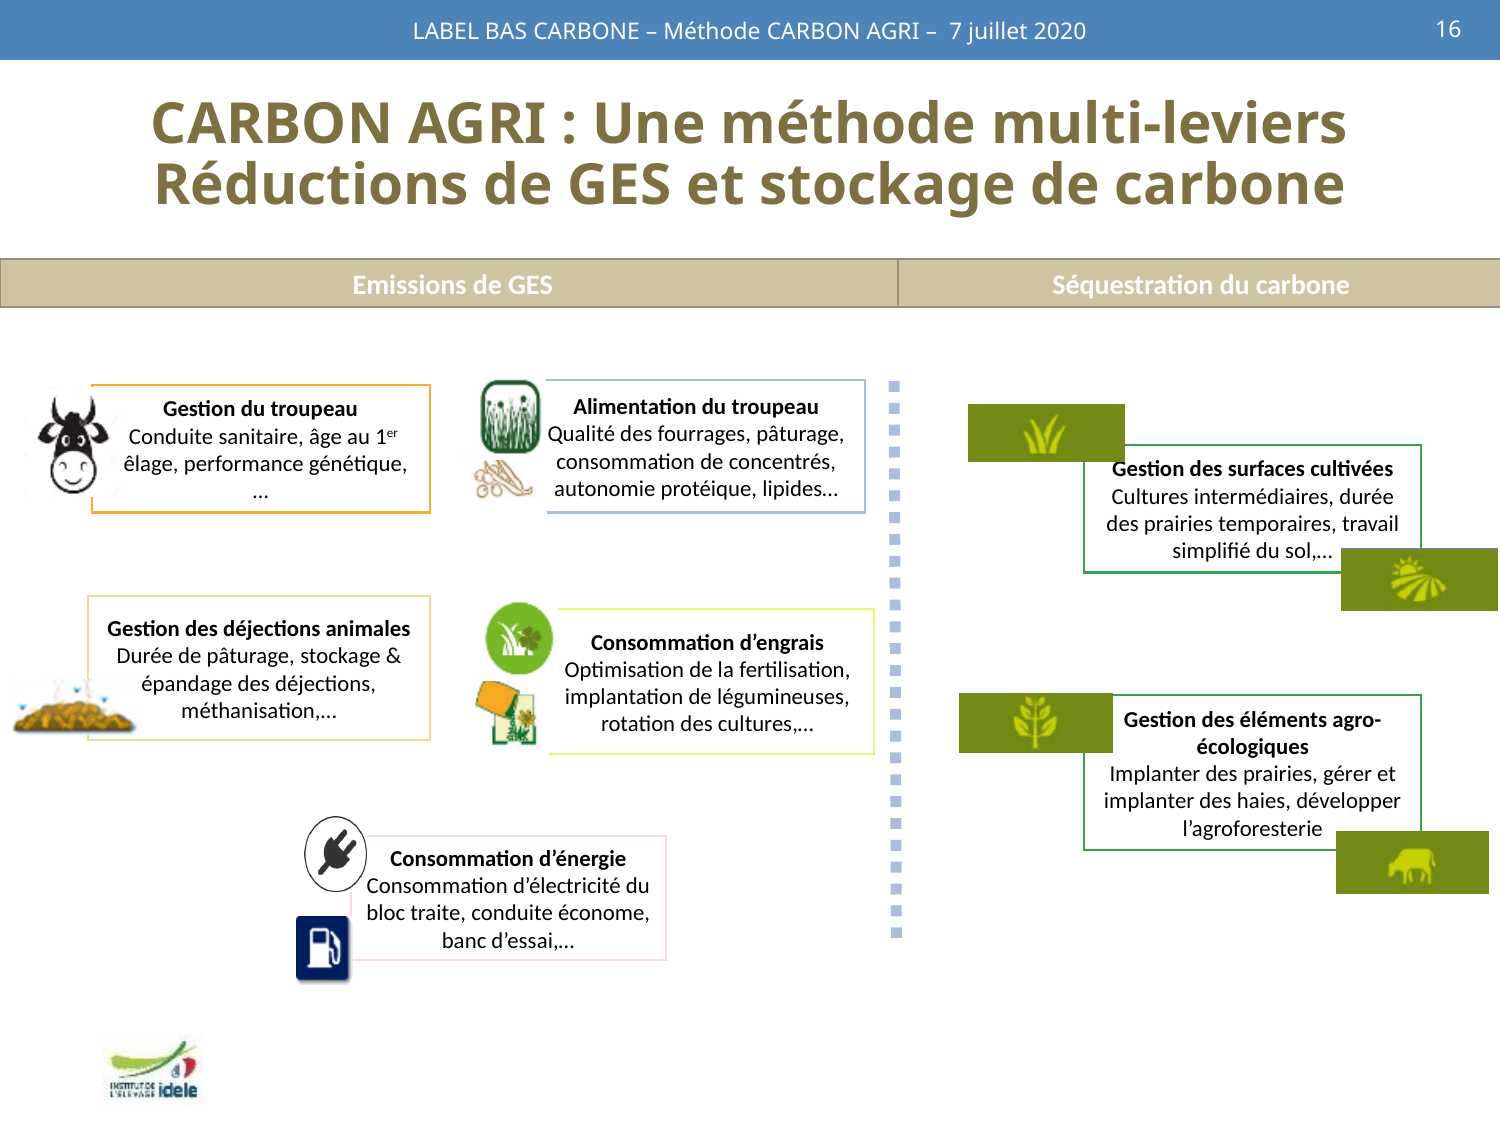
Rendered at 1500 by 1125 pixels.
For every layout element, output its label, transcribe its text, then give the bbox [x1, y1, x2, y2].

text_box Emissions de GES [0, 258, 894, 308]
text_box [894, 258, 1500, 946]
text_box Gestion du troupeau Conduite sanitaire, âge au 1er vêlage, performance génétique,… [91, 384, 431, 514]
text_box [475, 595, 874, 761]
footer LABEL BAS CARBONE – Méthode CARBON AGRI – 7 juillet 2020 [103, 0, 1397, 60]
text_box CARBON AGRI : Une méthode multi-leviers Réductions de GES et stockage de carbone [103, 60, 1397, 252]
picture [463, 374, 547, 526]
slide_number 16 [1397, 0, 1500, 60]
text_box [10, 596, 430, 741]
picture [24, 387, 124, 497]
text_box Alimentation du troupeau Qualité des fourrages, pâturage, consommation de concentrés, autonomie protéique, lipides… [546, 379, 866, 514]
picture [103, 1035, 205, 1107]
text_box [296, 816, 666, 985]
